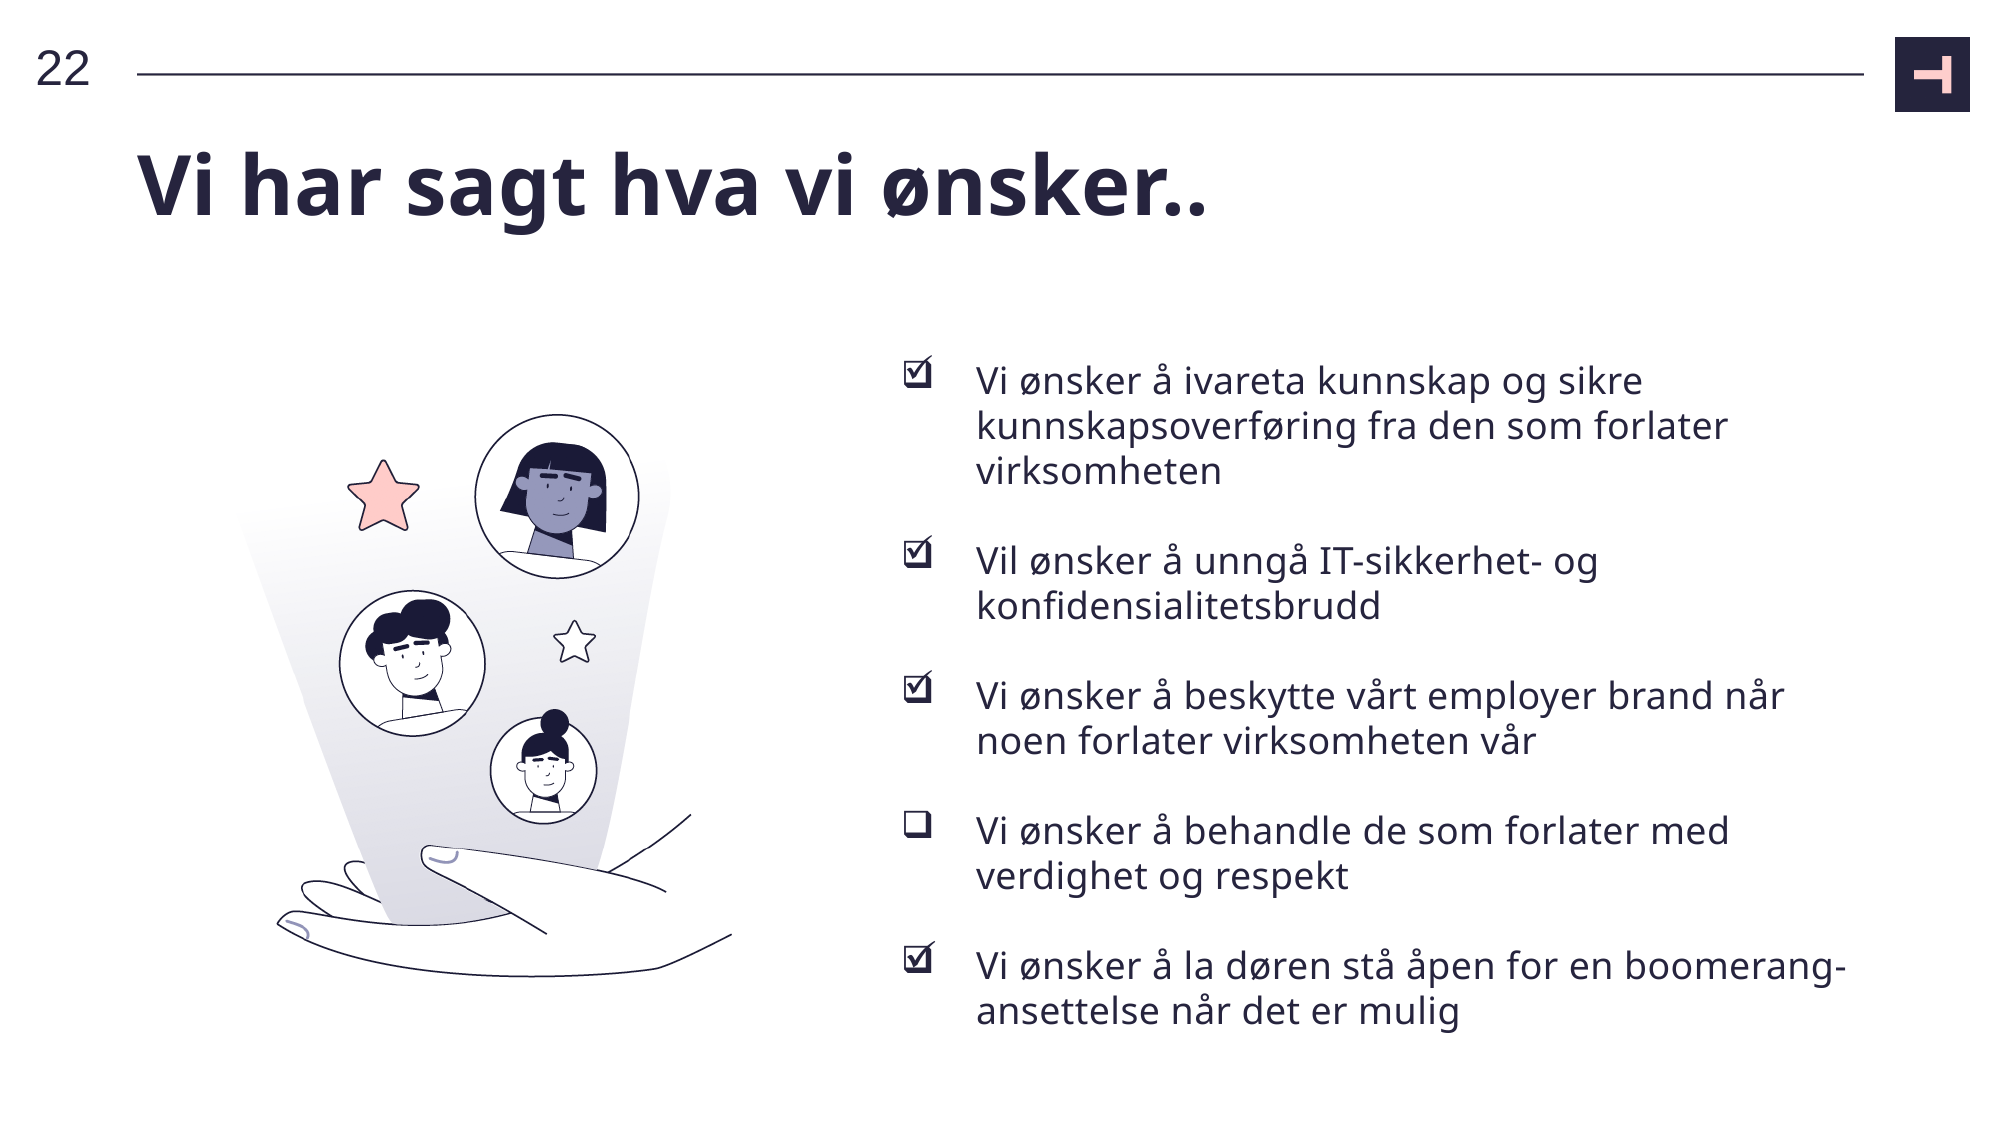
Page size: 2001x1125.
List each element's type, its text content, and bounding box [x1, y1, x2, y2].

list Vi ønsker å ivareta kunnskap og sikre kunnskapsoverføring fra den som forlater virksomheten Vil ønsker å unngå IT-sikkerhet- og konfidensialitetsbrudd Vi ønsker å beskytte vårt employer brand når noen forlater virksomheten vår Vi ønsker å behandle de som forlater med verdighet og respekt Vi ønsker å la døren stå åpen for en boomerang-ansettelse når det er mulig [901, 297, 1859, 1092]
picture [141, 348, 793, 1000]
text_box [903, 268, 1100, 1028]
list Vi har sagt hva vi ønsker.. [137, 194, 1831, 298]
slide_number 22 [35, 35, 138, 96]
picture [1895, 37, 1970, 112]
